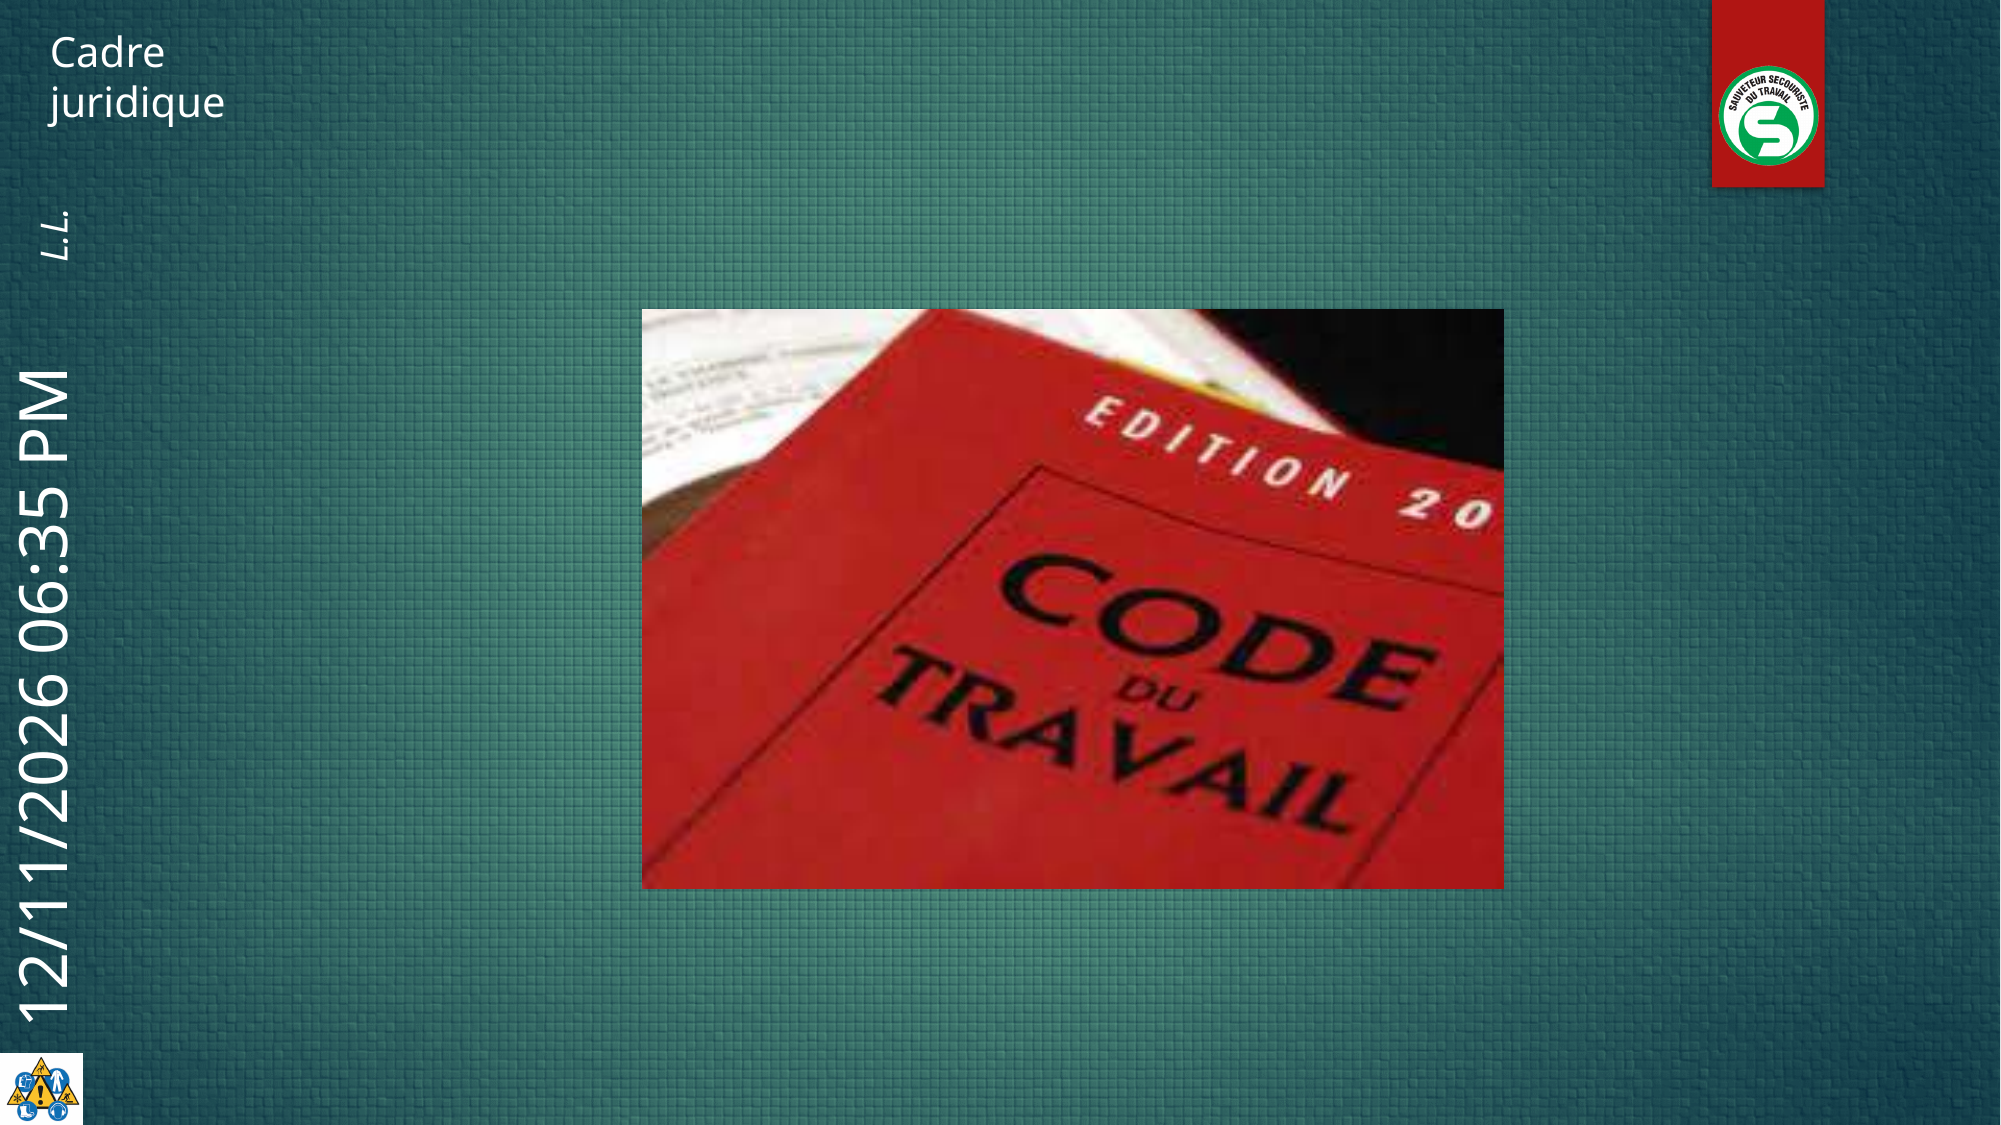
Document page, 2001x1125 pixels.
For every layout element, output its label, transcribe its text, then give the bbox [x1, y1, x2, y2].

picture [0, 1053, 83, 1125]
picture [1718, 65, 1819, 166]
text_box Cadre juridique [23, 18, 265, 134]
picture [642, 309, 1504, 889]
